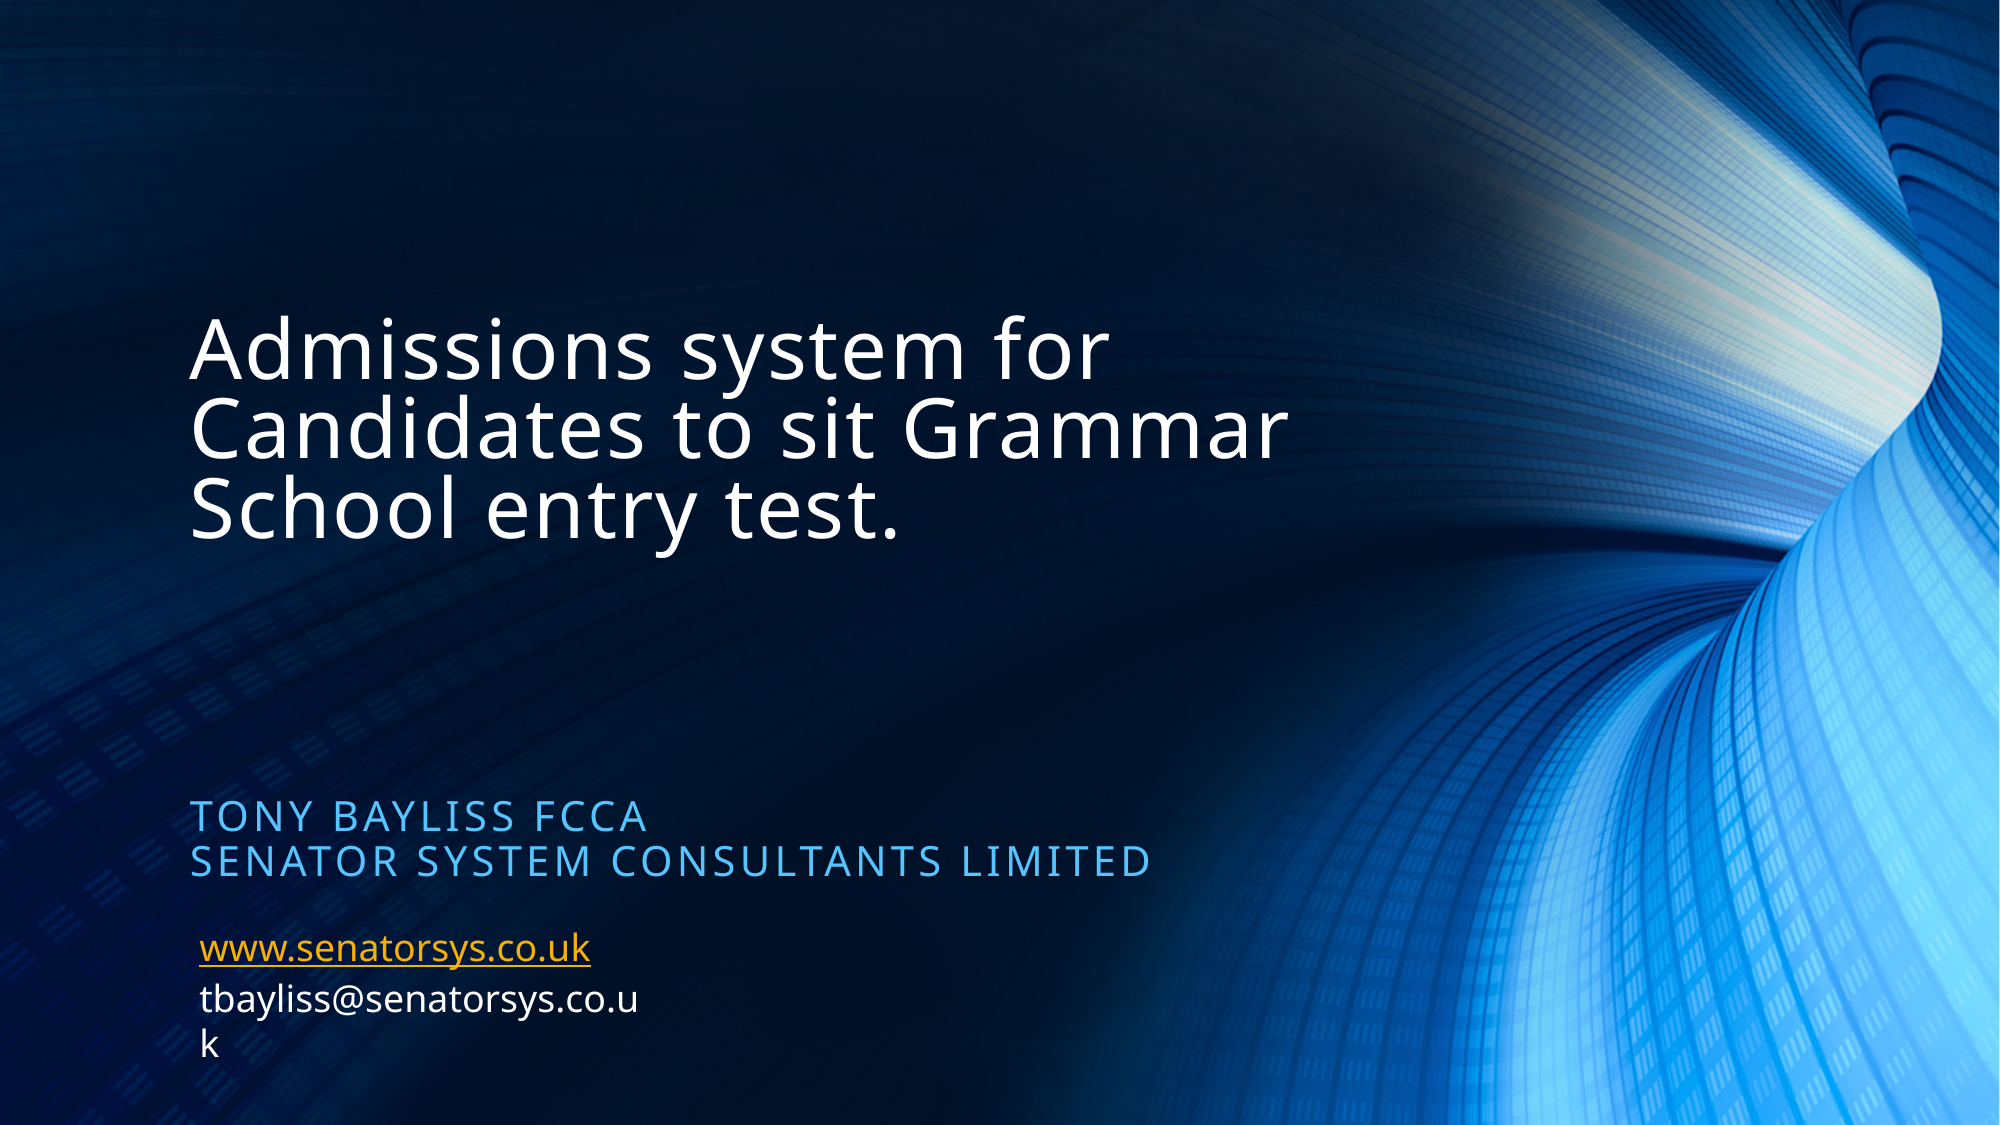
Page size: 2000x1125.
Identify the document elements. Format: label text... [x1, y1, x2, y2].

text_box www.senatorsys.co.uk tbayliss@senatorsys.co.uk [184, 916, 674, 1118]
subtitle Tony Bayliss FCCA Senator System Consultants Limited [174, 787, 1525, 929]
title Admissions system for Candidates to sit Grammar School entry test. [174, 160, 1525, 563]
picture [0, 0, 2000, 1125]
